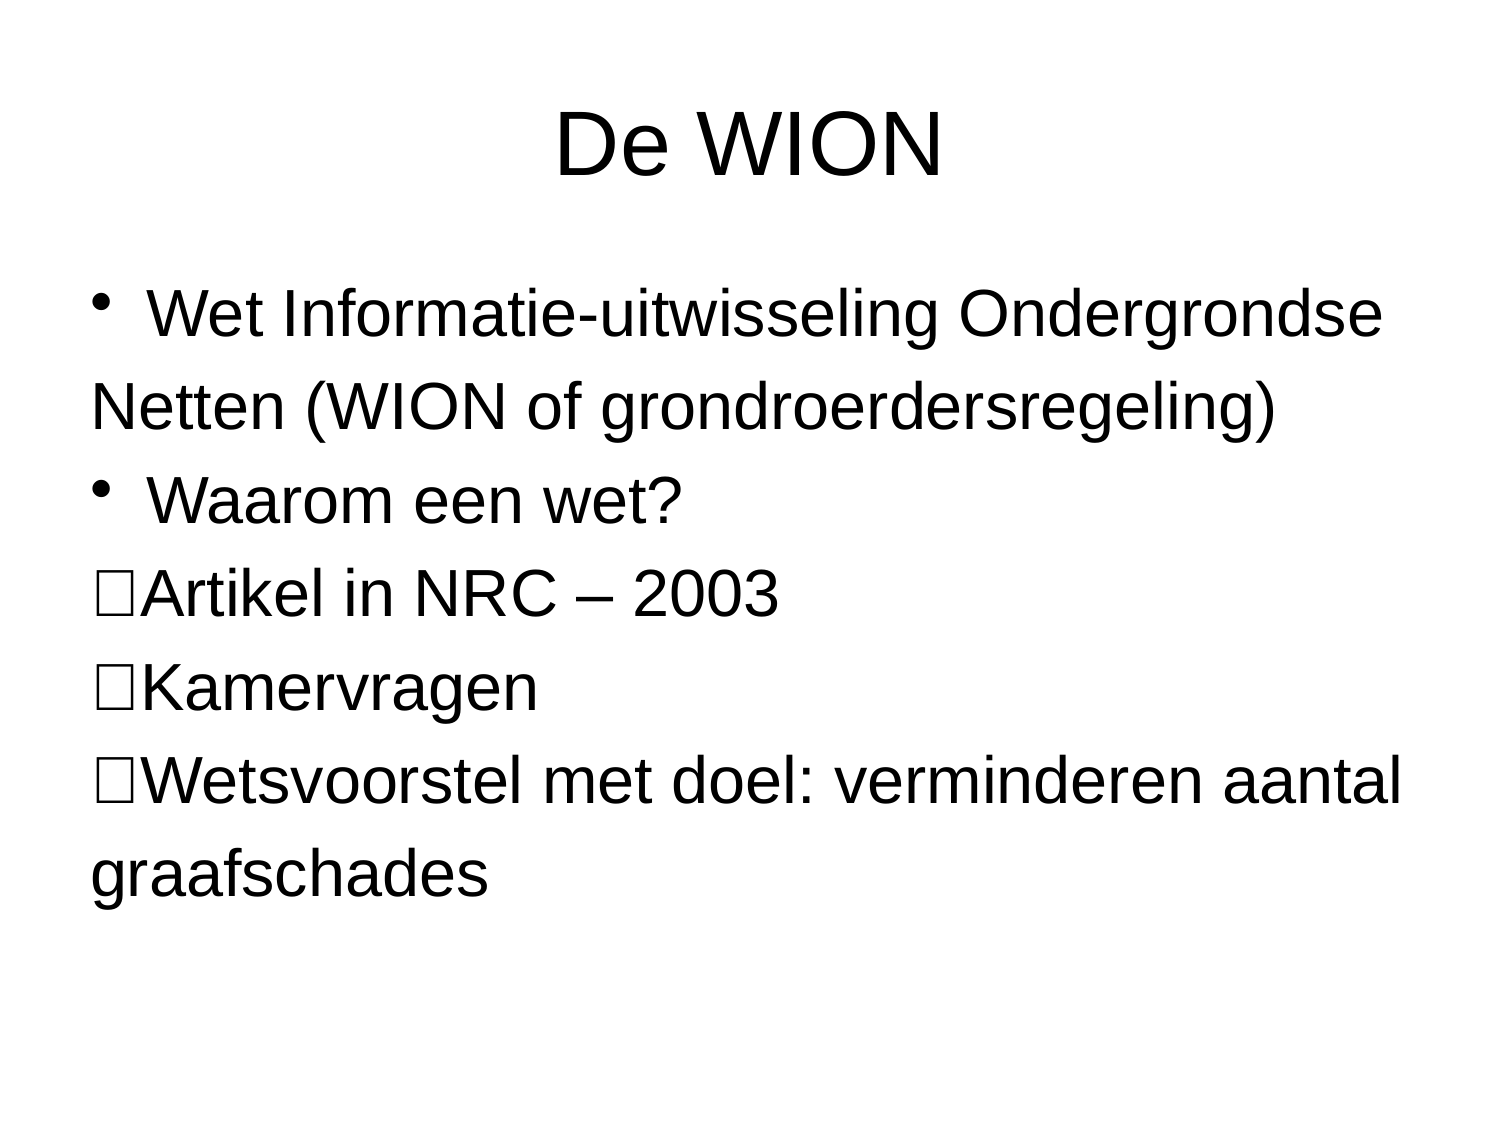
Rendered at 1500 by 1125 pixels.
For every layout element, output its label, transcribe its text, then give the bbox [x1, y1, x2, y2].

title De WION [75, 45, 1425, 233]
list Wet Informatie-uitwisseling Ondergrondse Netten (WION of grondroerdersregeling) Waarom een wet? Artikel in NRC – 2003 Kamervragen Wetsvoorstel met doel: verminderen aantal graafschades [75, 262, 1425, 1005]
